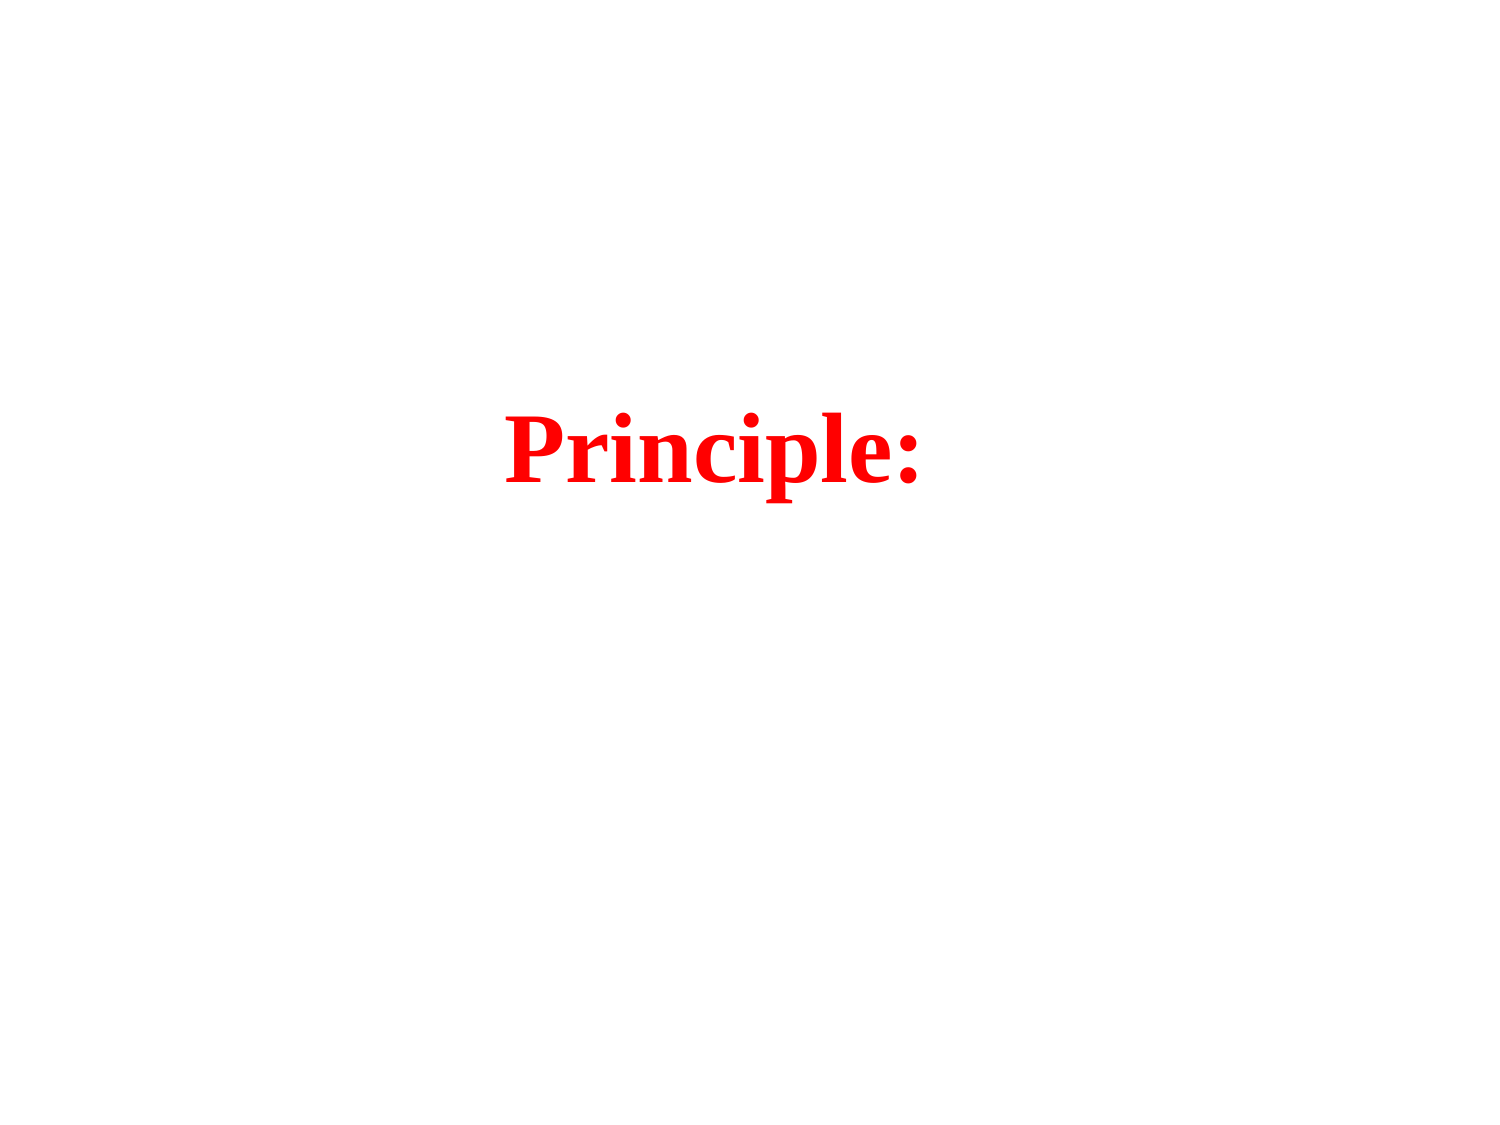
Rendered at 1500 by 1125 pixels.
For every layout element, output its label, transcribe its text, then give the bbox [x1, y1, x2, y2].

text_box Principle: [489, 375, 942, 510]
